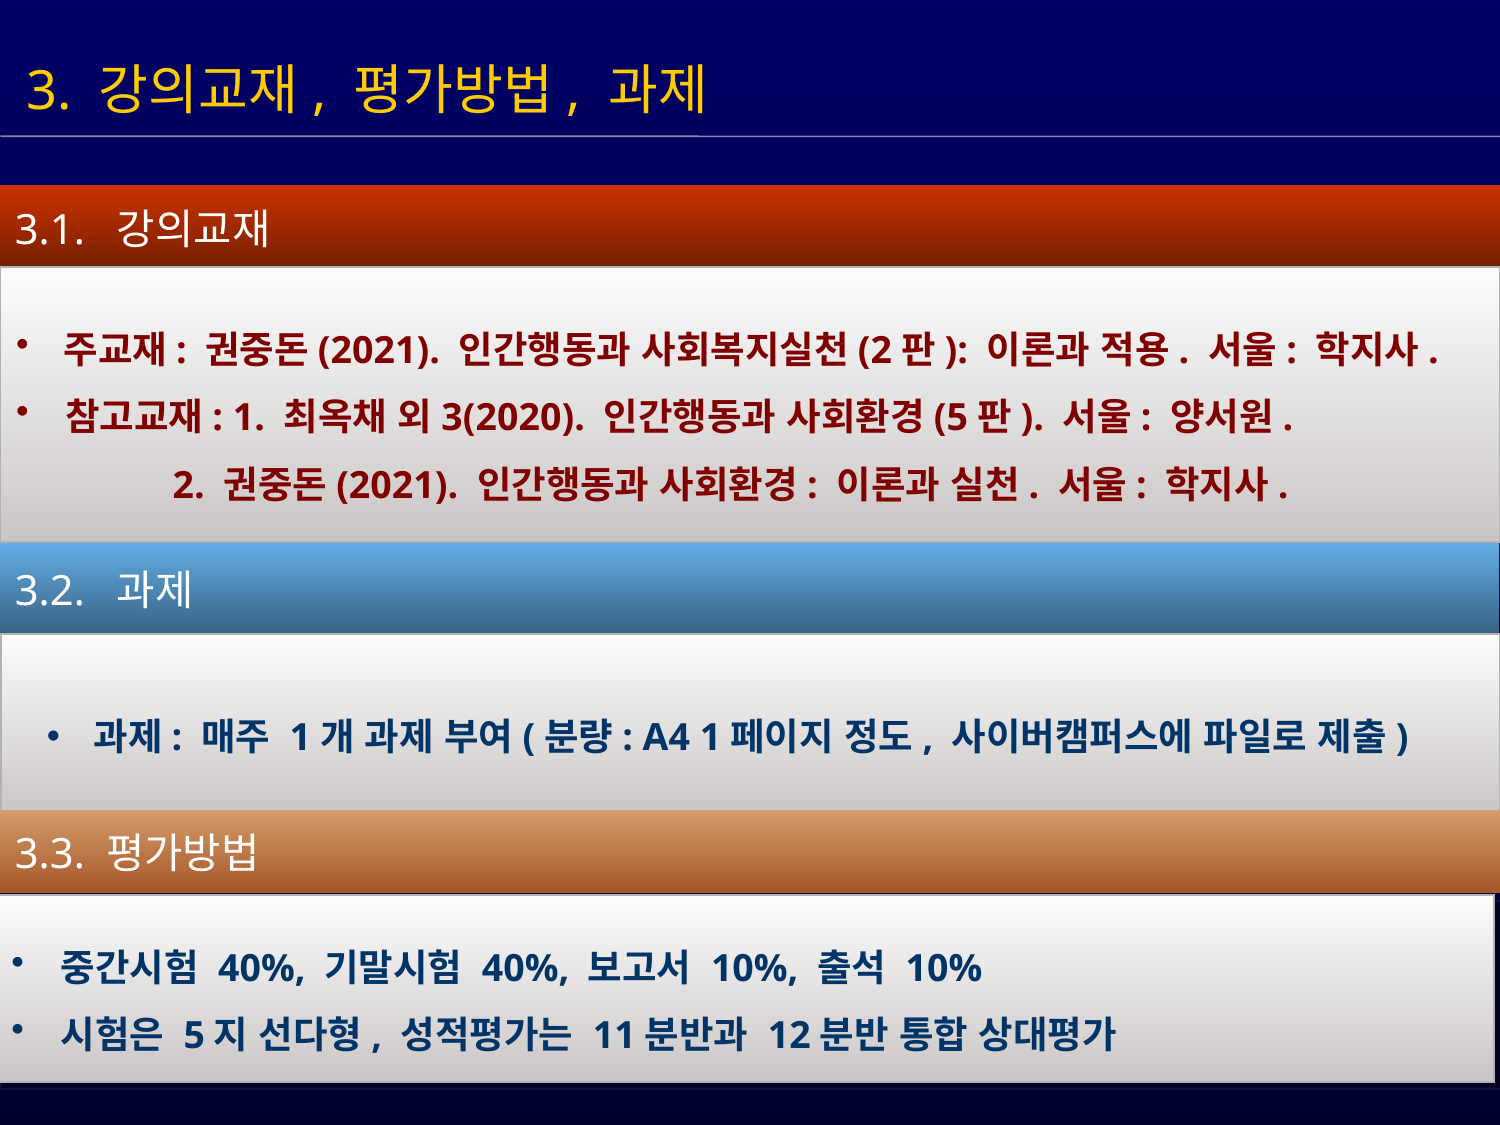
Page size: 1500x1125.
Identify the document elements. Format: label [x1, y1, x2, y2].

text_box [0, 47, 1500, 1083]
